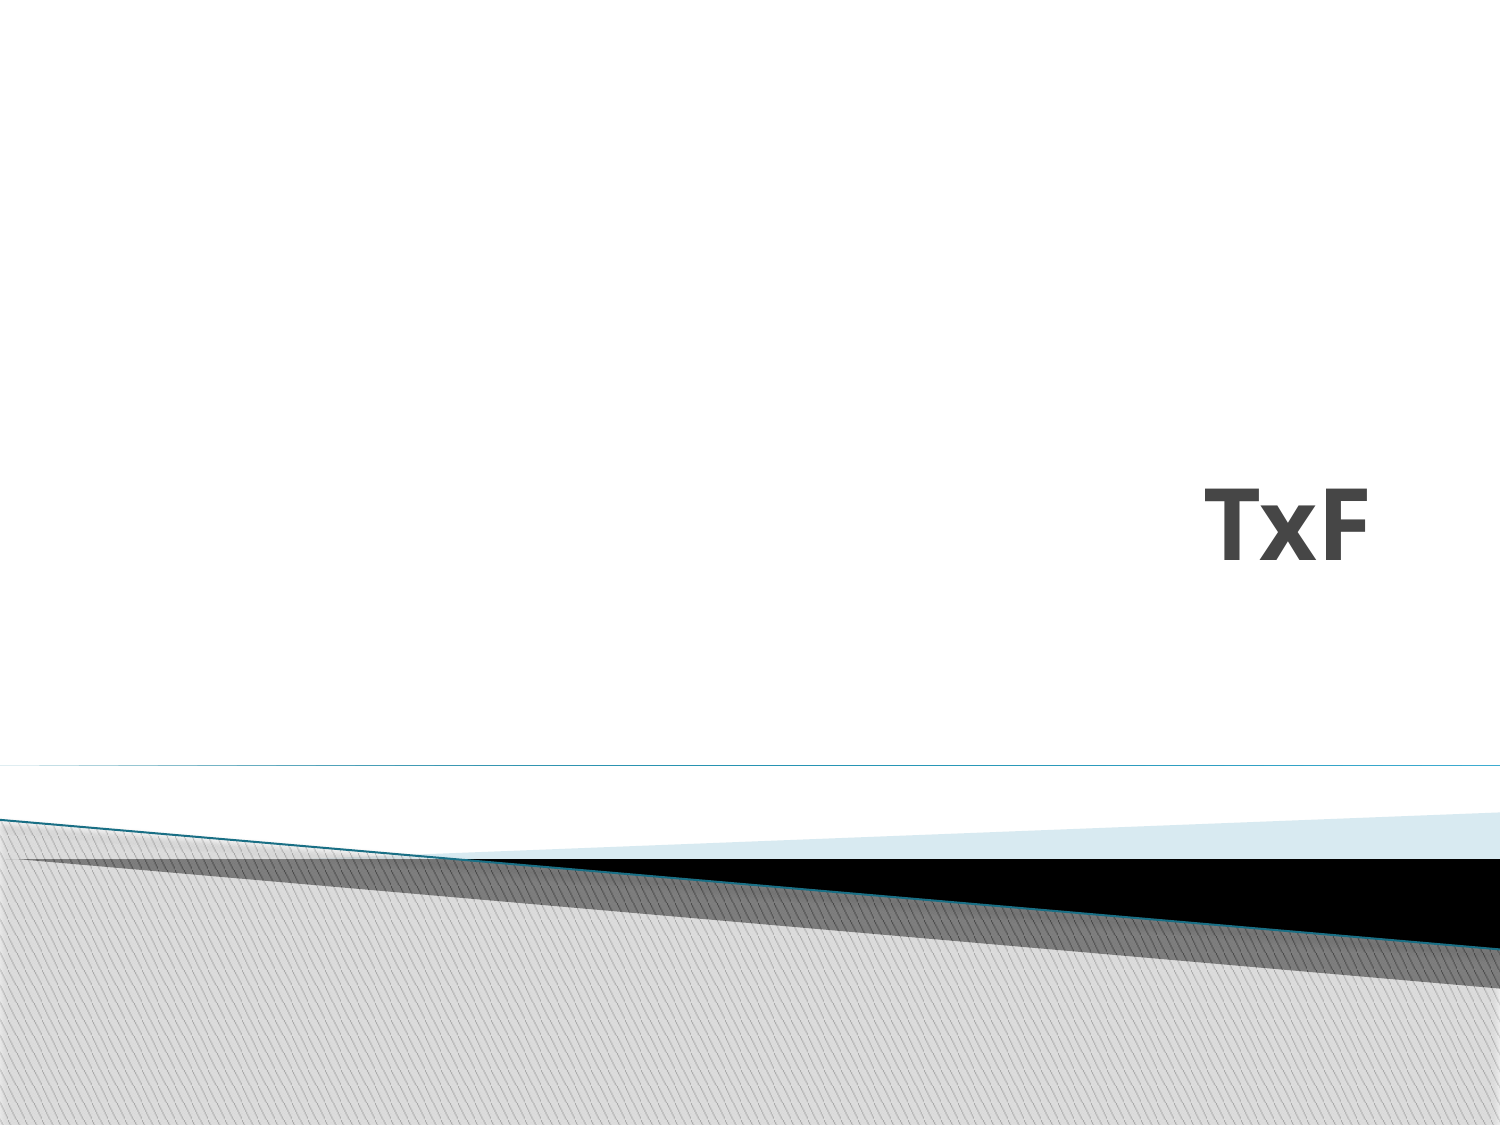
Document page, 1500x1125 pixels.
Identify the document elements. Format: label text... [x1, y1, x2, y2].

title TxF [112, 287, 1388, 588]
picture [5, 859, 1500, 989]
